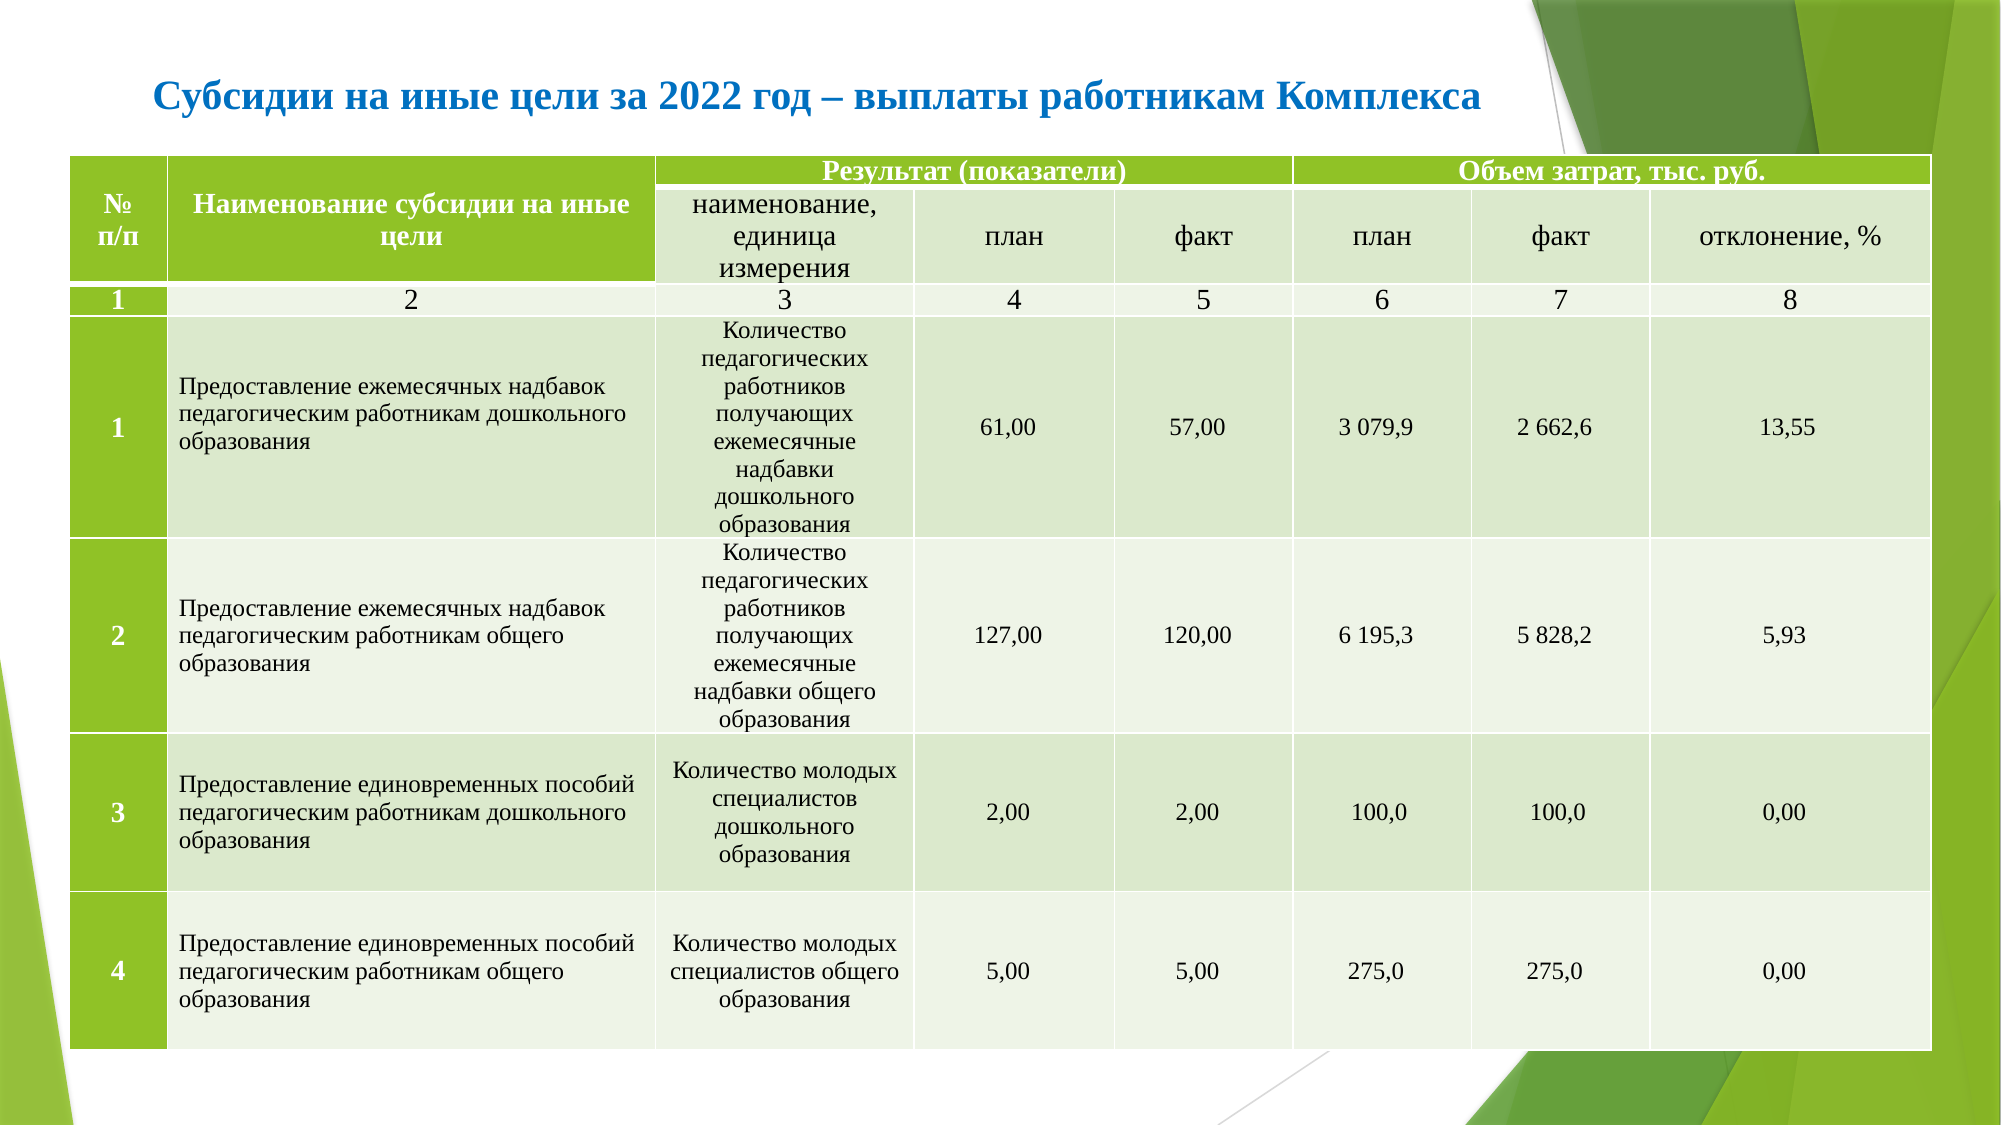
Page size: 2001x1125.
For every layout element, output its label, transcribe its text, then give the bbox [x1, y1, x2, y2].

table_cell 2,00 [1115, 734, 1292, 891]
table_cell 127,00 [915, 539, 1114, 732]
table_cell 3 079,9 [1294, 317, 1471, 537]
table_cell 100,0 [1472, 734, 1649, 891]
table_cell 8 [1651, 285, 1930, 315]
table_cell 2,00 [915, 734, 1114, 891]
table_cell 1 [70, 317, 167, 537]
table_cell 5,00 [1115, 892, 1292, 1049]
table_cell Предоставление единовременных пособий педагогическим работникам общего образования [168, 892, 655, 1049]
table_cell 2 [168, 287, 655, 315]
table_cell 4 [70, 892, 167, 1049]
table_cell 3 [70, 734, 167, 891]
table_cell план [915, 190, 1114, 283]
table_cell 120,00 [1115, 539, 1292, 732]
table_cell 61,00 [915, 317, 1114, 537]
table_cell план [1294, 190, 1471, 283]
table_cell 2 [70, 539, 167, 732]
table_cell 4 [915, 285, 1114, 315]
table_cell 7 [1472, 285, 1649, 315]
table_cell Предоставление ежемесячных надбавок педагогическим работникам общего образования [168, 539, 655, 732]
table_cell 100,0 [1294, 734, 1471, 891]
table_cell 6 195,3 [1294, 539, 1471, 732]
table_cell факт [1115, 190, 1292, 283]
title Субсидии на иные цели за 2022 год – выплаты работникам Комплекса [137, 59, 1863, 154]
table_header Объем затрат, тыс. руб. [1294, 156, 1930, 184]
table_cell 13,55 [1651, 317, 1930, 537]
table_cell 0,00 [1651, 892, 1930, 1049]
table_cell 5,93 [1651, 539, 1930, 732]
table_cell отклонение, % [1651, 190, 1930, 283]
table_header Наименование субсидии на иные цели [168, 156, 655, 281]
table_cell 275,0 [1294, 892, 1471, 1049]
table_cell наименование, единица измерения [656, 190, 913, 283]
table_cell 5 828,2 [1472, 539, 1649, 732]
table_cell 5 [1115, 285, 1292, 315]
table_cell 57,00 [1115, 317, 1292, 537]
table_cell Количество молодых специалистов дошкольного образования [656, 734, 913, 891]
table_cell Количество педагогических работников получающих ежемесячные надбавки общего образования [656, 539, 913, 732]
table_cell 0,00 [1651, 734, 1930, 891]
table_cell 5,00 [915, 892, 1114, 1049]
table_cell Предоставление единовременных пособий педагогическим работникам дошкольного образования [168, 734, 655, 891]
table_header Результат (показатели) [656, 156, 1292, 184]
table_cell 3 [656, 285, 913, 315]
table_cell 6 [1294, 285, 1471, 315]
table_cell 1 [70, 287, 167, 315]
table_cell Количество педагогических работников получающих ежемесячные надбавки дошкольного образования [656, 317, 913, 537]
table_cell Предоставление ежемесячных надбавок педагогическим работникам дошкольного образования [168, 317, 655, 537]
table_header № п/п [70, 156, 167, 281]
table_cell 275,0 [1472, 892, 1649, 1049]
table_cell Количество молодых специалистов общего образования [656, 892, 913, 1049]
table_cell 2 662,6 [1472, 317, 1649, 537]
table_cell факт [1472, 190, 1649, 283]
